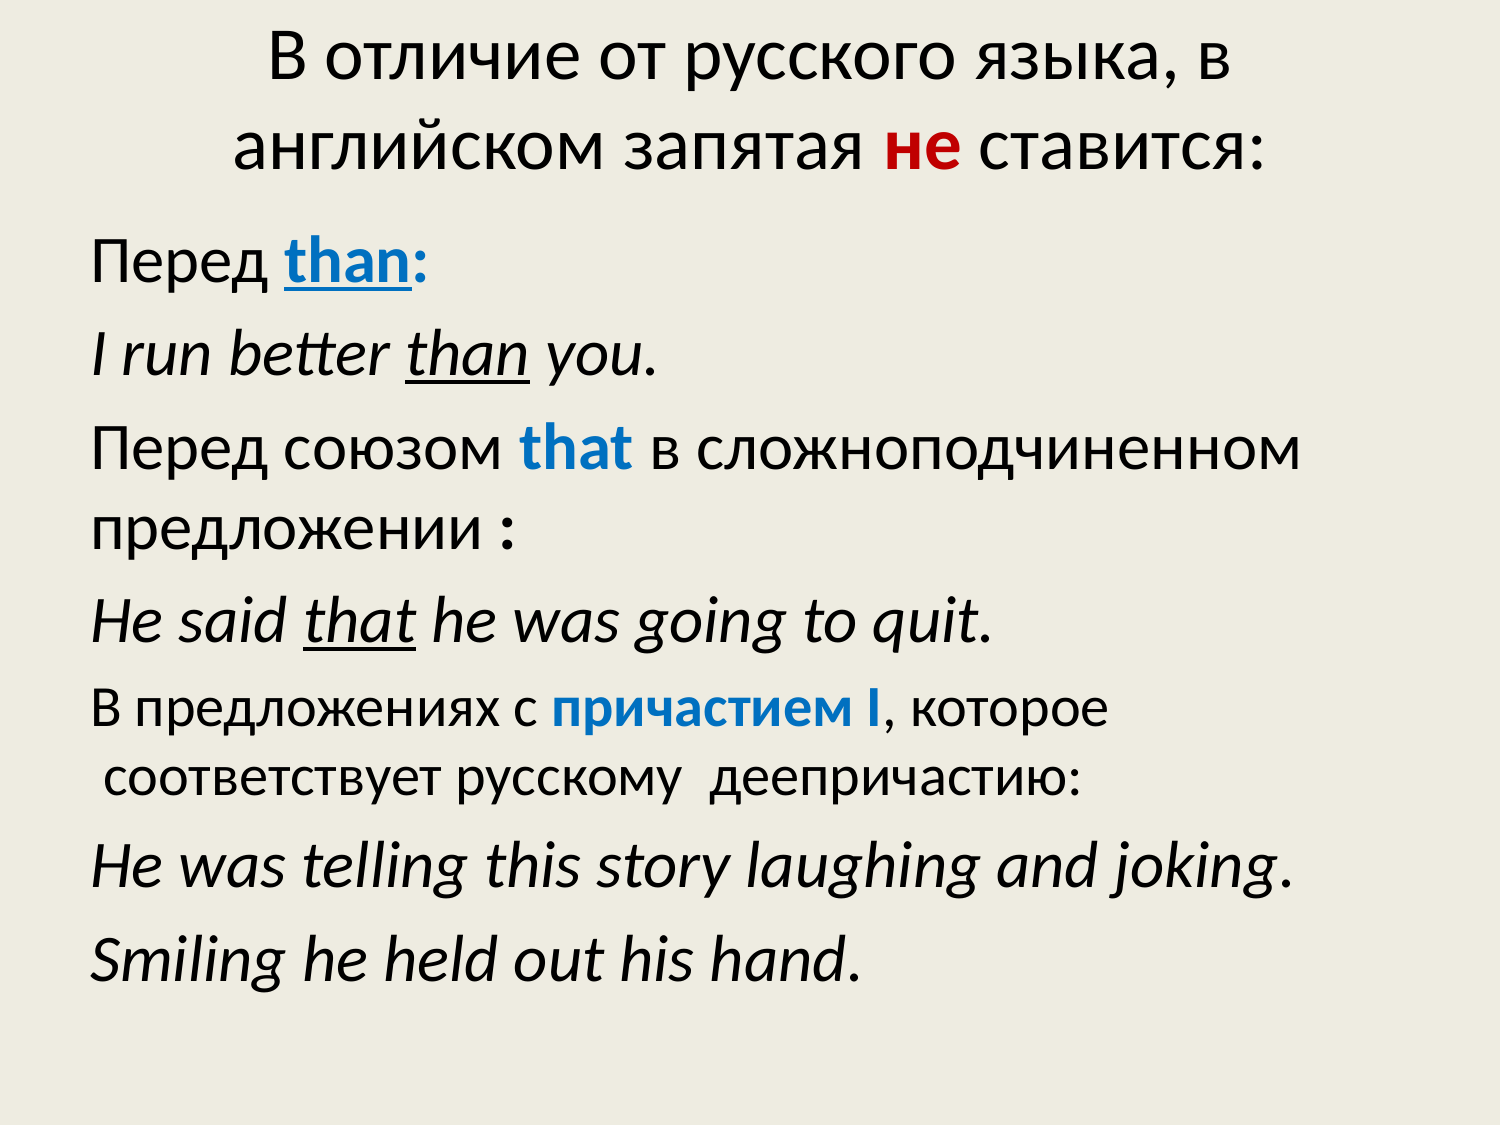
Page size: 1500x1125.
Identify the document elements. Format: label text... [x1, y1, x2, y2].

title В отличие от русского языка, в английском запятая не ставится: [75, 101, 1425, 208]
list Перед than: I run better than you. Перед союзом that в сложноподчиненном предложении : He said that he was going to quit. В предложениях с причастием I, которое соответствует русскому деепричастию: He was telling this story laughing and joking. Smiling he held out his hand. [75, 208, 1425, 1035]
